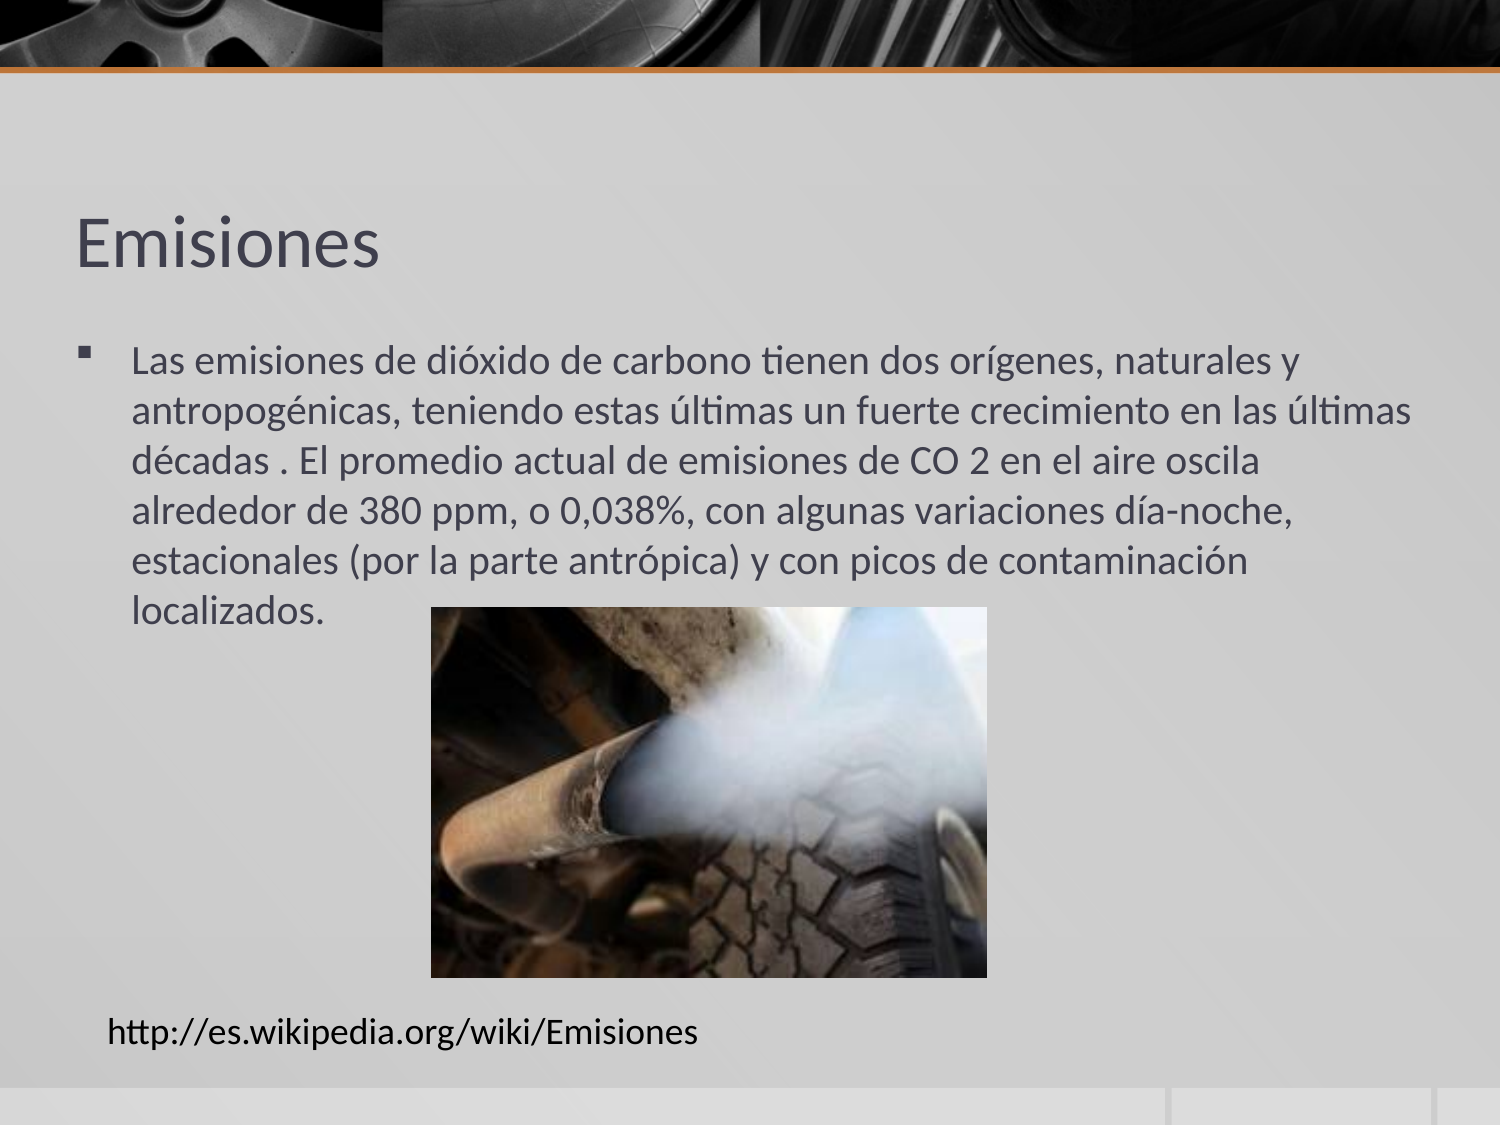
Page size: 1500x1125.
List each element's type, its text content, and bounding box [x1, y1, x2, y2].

text_box http://es.wikipedia.org/wiki/Emisiones [92, 999, 714, 1060]
title Emisiones [75, 162, 1425, 313]
picture [0, 0, 1500, 67]
list Las emisiones de dióxido de carbono tienen dos orígenes, naturales y antropogénicas, teniendo estas últimas un fuerte crecimiento en las últimas décadas . El promedio actual de emisiones de CO 2 en el aire oscila alrededor de 380 ppm, o 0,038%, con algunas variaciones día-noche, estacionales (por la parte antrópica) y con picos de contaminación localizados. [75, 324, 1425, 1005]
picture [430, 607, 987, 978]
